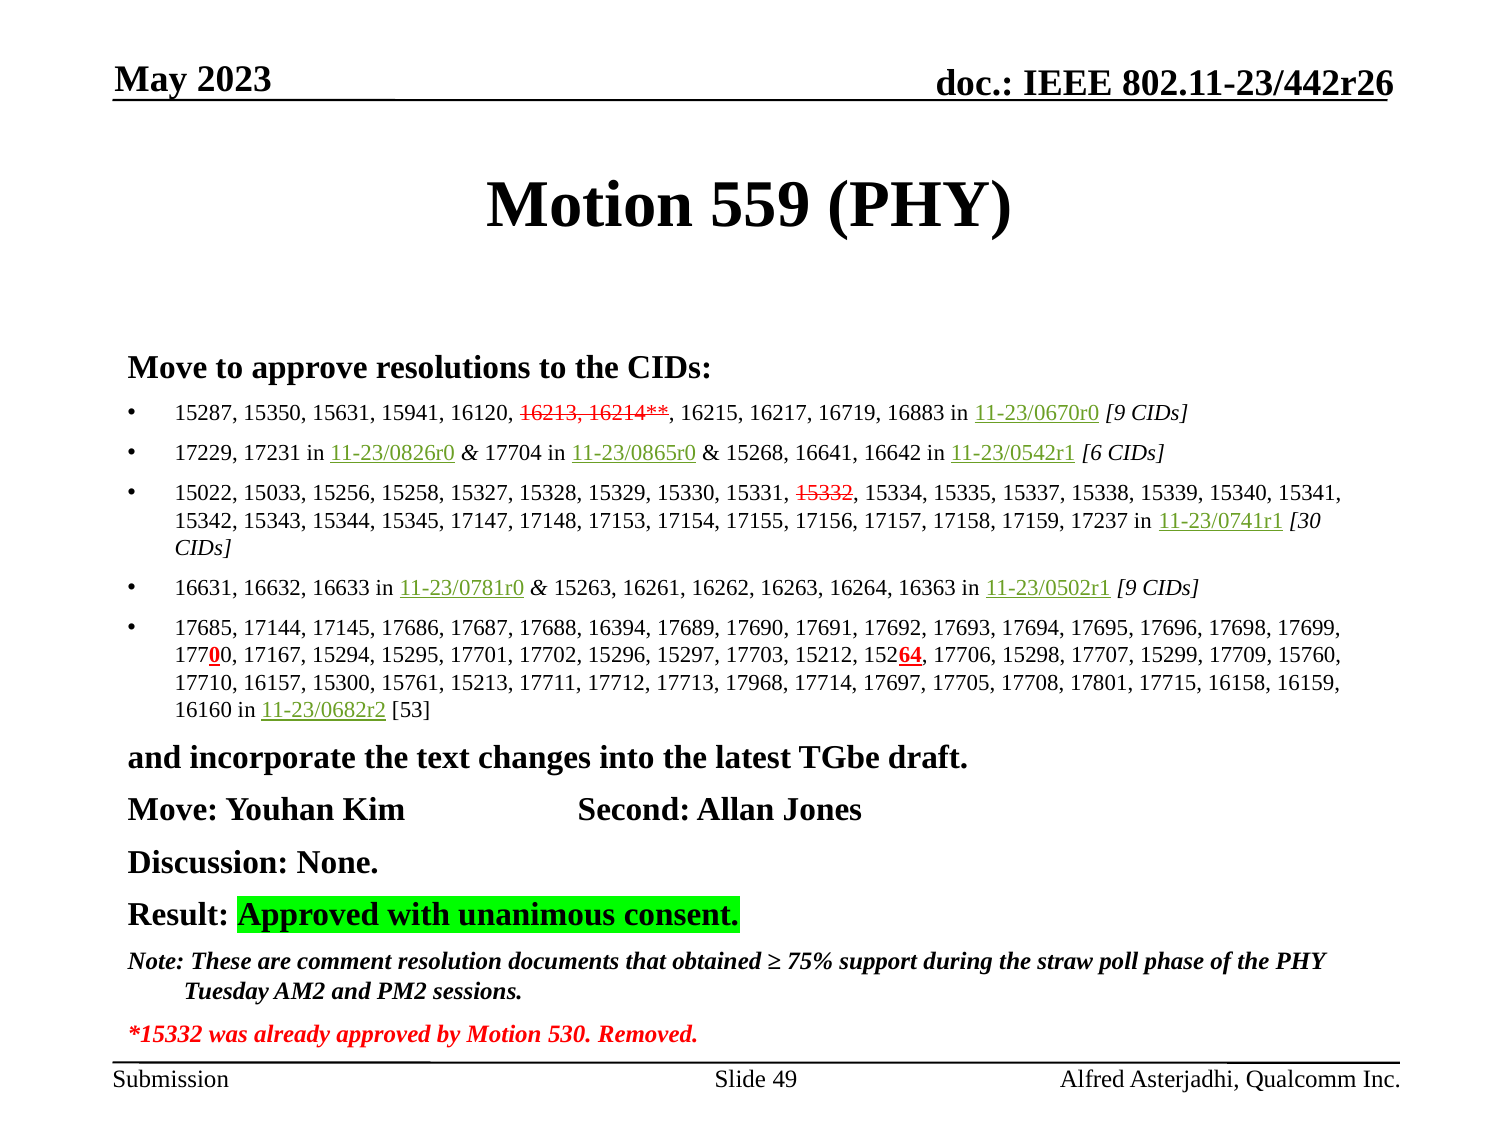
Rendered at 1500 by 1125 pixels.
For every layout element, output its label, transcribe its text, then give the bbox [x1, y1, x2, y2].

footer Alfred Asterjadhi, Qualcomm Inc. [878, 1061, 1402, 1093]
title Motion 559 (PHY) [112, 112, 1388, 288]
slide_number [114, 54, 423, 100]
slide_number Slide 49 [712, 1061, 800, 1123]
list Move to approve resolutions to the CIDs: 15287, 15350, 15631, 15941, 16120, 16213, 16214**, 16215, 16217, 16719, 16883 in 11-23/0670r0 [9 CIDs] 17229, 17231 in 11-23/0826r0 & 17704 in 11-23/0865r0 & 15268, 16641, 16642 in 11-23/0542r1 [6 CIDs] 15022, 15033, 15256, 15258, 15327, 15328, 15329, 15330, 15331, 15332, 15334, 15335, 15337, 15338, 15339, 15340, 15341, 15342, 15343, 15344, 15345, 17147, 17148, 17153, 17154, 17155, 17156, 17157, 17158, 17159, 17237 in 11-23/0741r1 [30 CIDs] 16631, 16632, 16633 in 11-23/0781r0 & 15263, 16261, 16262, 16263, 16264, 16363 in 11-23/0502r1 [9 CIDs] 17685, 17144, 17145, 17686, 17687, 17688, 16394, 17689, 17690, 17691, 17692, 17693, 17694, 17695, 17696, 17698, 17699, 17700, 17167, 15294, 15295, 17701, 17702, 15296, 15297, 17703, 15212, 15264, 17706, 15298, 17707, 15299, 17709, 15760, 17710, 16157, 15300, 15761, 15213, 17711, 17712, 17713, 17968, 17714, 17697, 17705, 17708, 17801, 17715, 16158, 16159, 16160 in 11-23/0682r2 [53] and incorporate the text changes into the latest TGbe draft. Move: Youhan Kim Second: Allan Jones Discussion: None. Result: Approved with unanimous consent. Note: These are comment resolution documents that obtained ≥ 75% support during the straw poll phase of the PHY Tuesday AM2 and PM2 sessions. *15332 was already approved by Motion 530. Removed. [112, 337, 1388, 1076]
